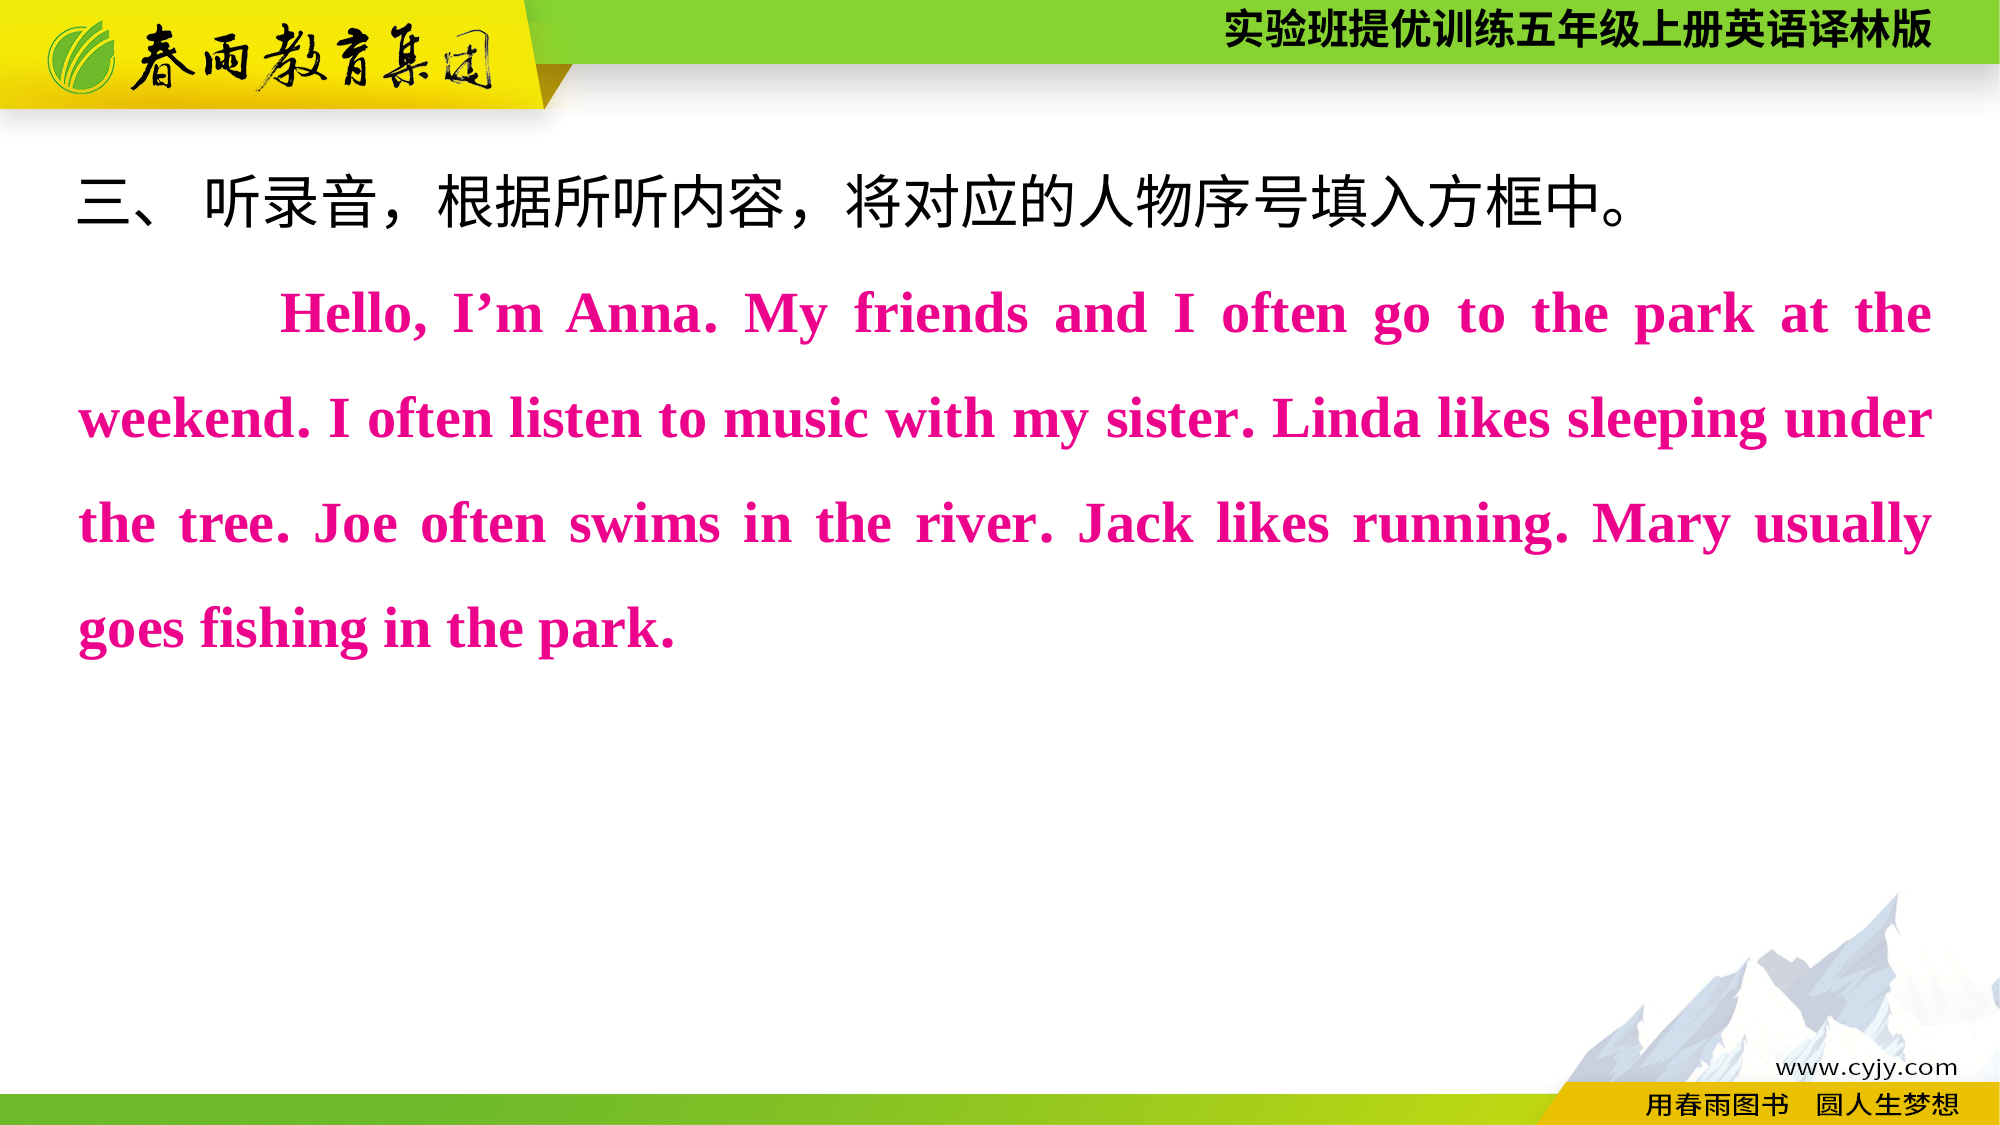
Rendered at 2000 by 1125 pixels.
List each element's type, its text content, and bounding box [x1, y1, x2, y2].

list 三、 听录音，根据所听内容，将对应的人物序号填入方框中。 [59, 122, 1944, 231]
text_box Hello, I’m Anna. My friends and I often go to the park at the weekend. I often listen to music with my sister. Linda likes sleeping under the tree. Joe often swims in the river. Jack likes running. Mary usually goes fishing in the park. [63, 231, 1948, 667]
picture [0, 0, 2000, 1125]
